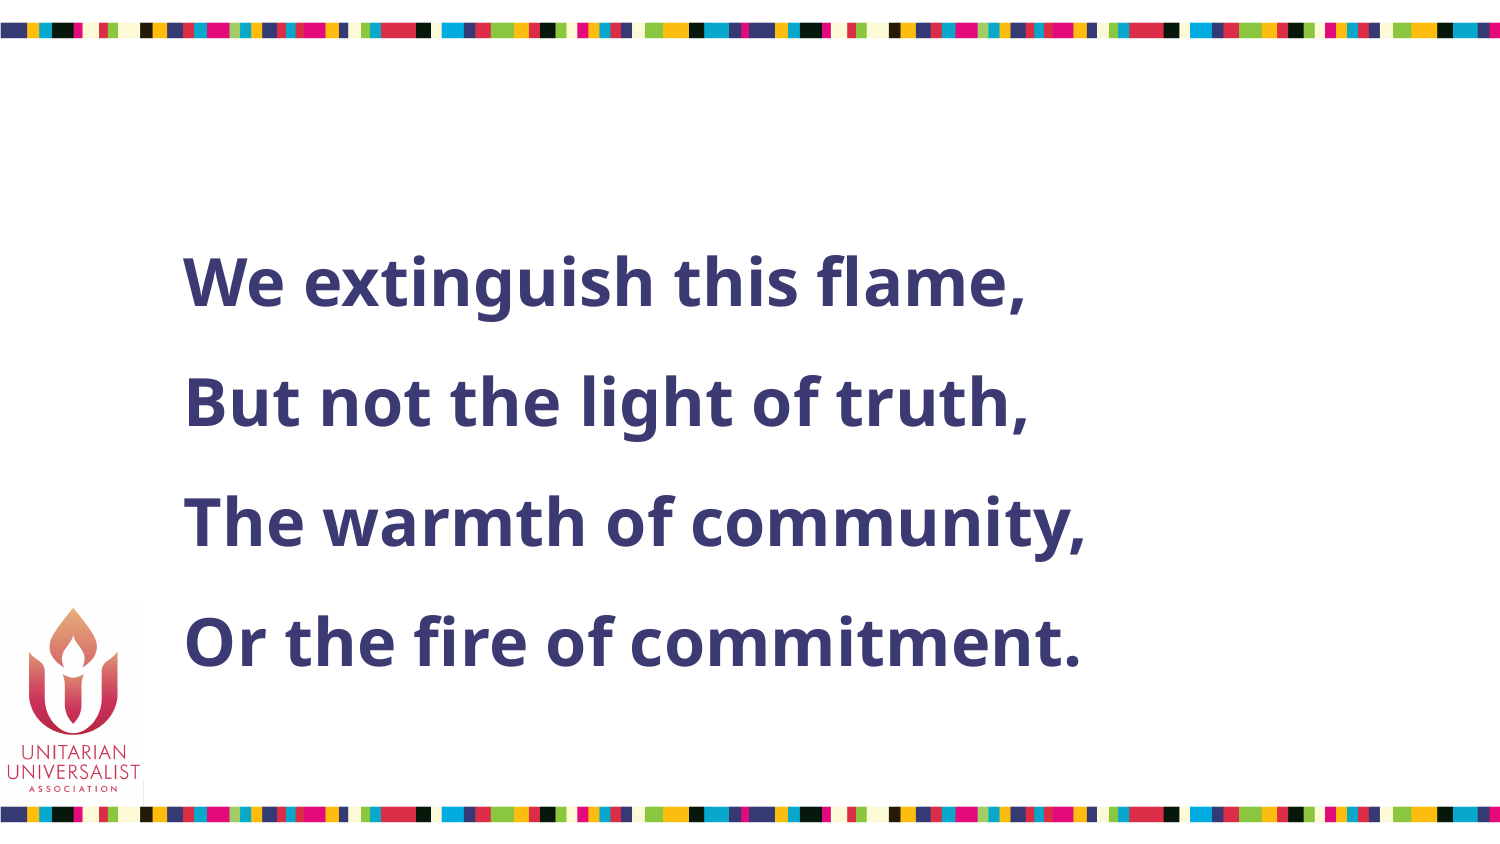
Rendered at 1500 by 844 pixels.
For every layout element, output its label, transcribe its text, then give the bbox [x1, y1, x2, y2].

text_box We extinguish this flame, But not the light of truth, The warmth of community, Or the fire of commitment. [168, 184, 1421, 695]
picture [0, 600, 1500, 824]
picture [0, 22, 1500, 40]
